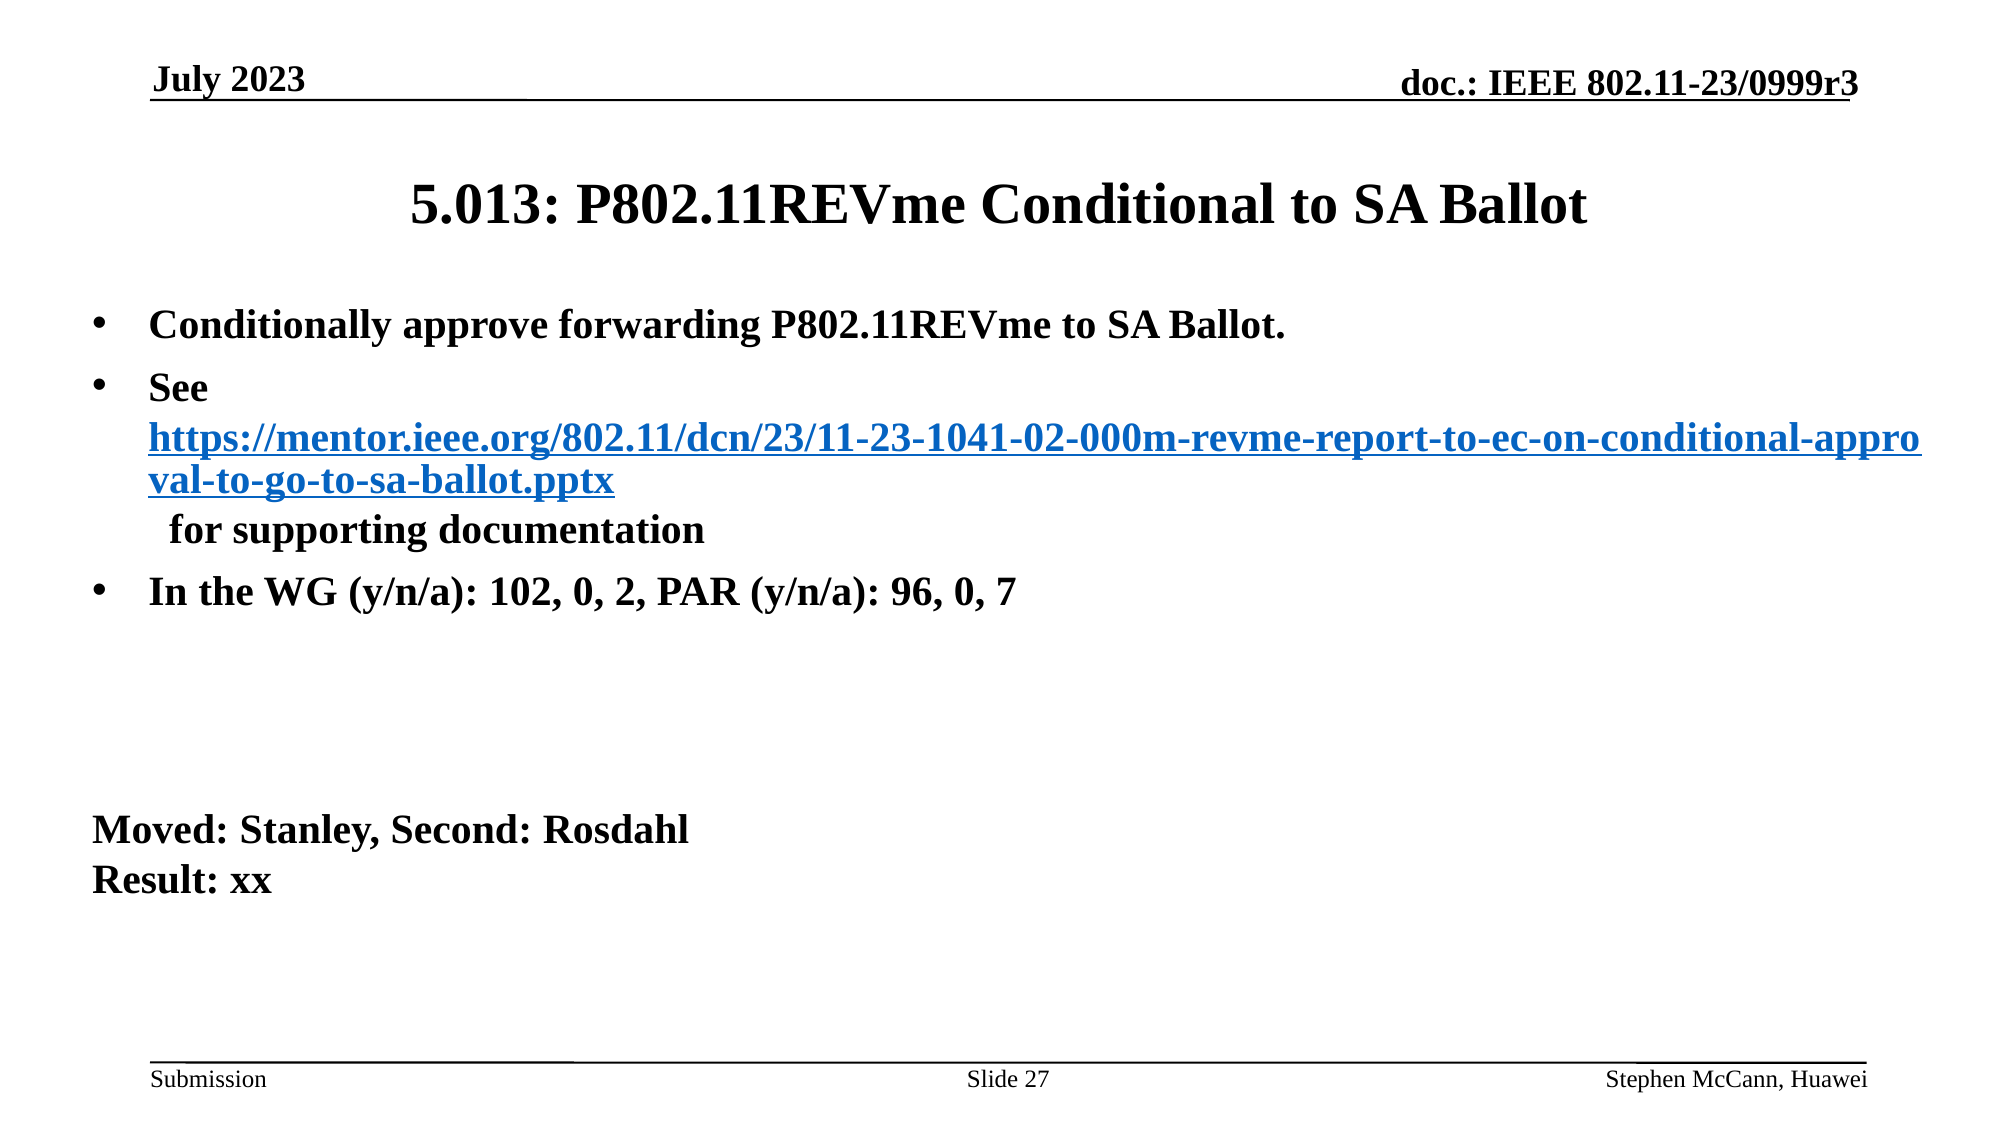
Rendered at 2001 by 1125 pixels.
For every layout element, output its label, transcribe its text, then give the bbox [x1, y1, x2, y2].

footer Stephen McCann, Huawei [1171, 1061, 1869, 1093]
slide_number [152, 54, 563, 100]
title 5.013: P802.11REVme Conditional to SA Ballot [149, 112, 1850, 288]
list Conditionally approve forwarding P802.11REVme to SA Ballot. See https://mentor.ieee.org/802.11/dcn/23/11-23-1041-02-000m-revme-report-to-ec-on-conditional-approval-to-go-to-sa-ballot.pptx for supporting documentation In the WG (y/n/a): 102, 0, 2, PAR (y/n/a): 96, 0, 7 Moved: Stanley, Second: Rosdahl Result: xx [76, 289, 1940, 1063]
slide_number Slide 27 [950, 1061, 1067, 1123]
